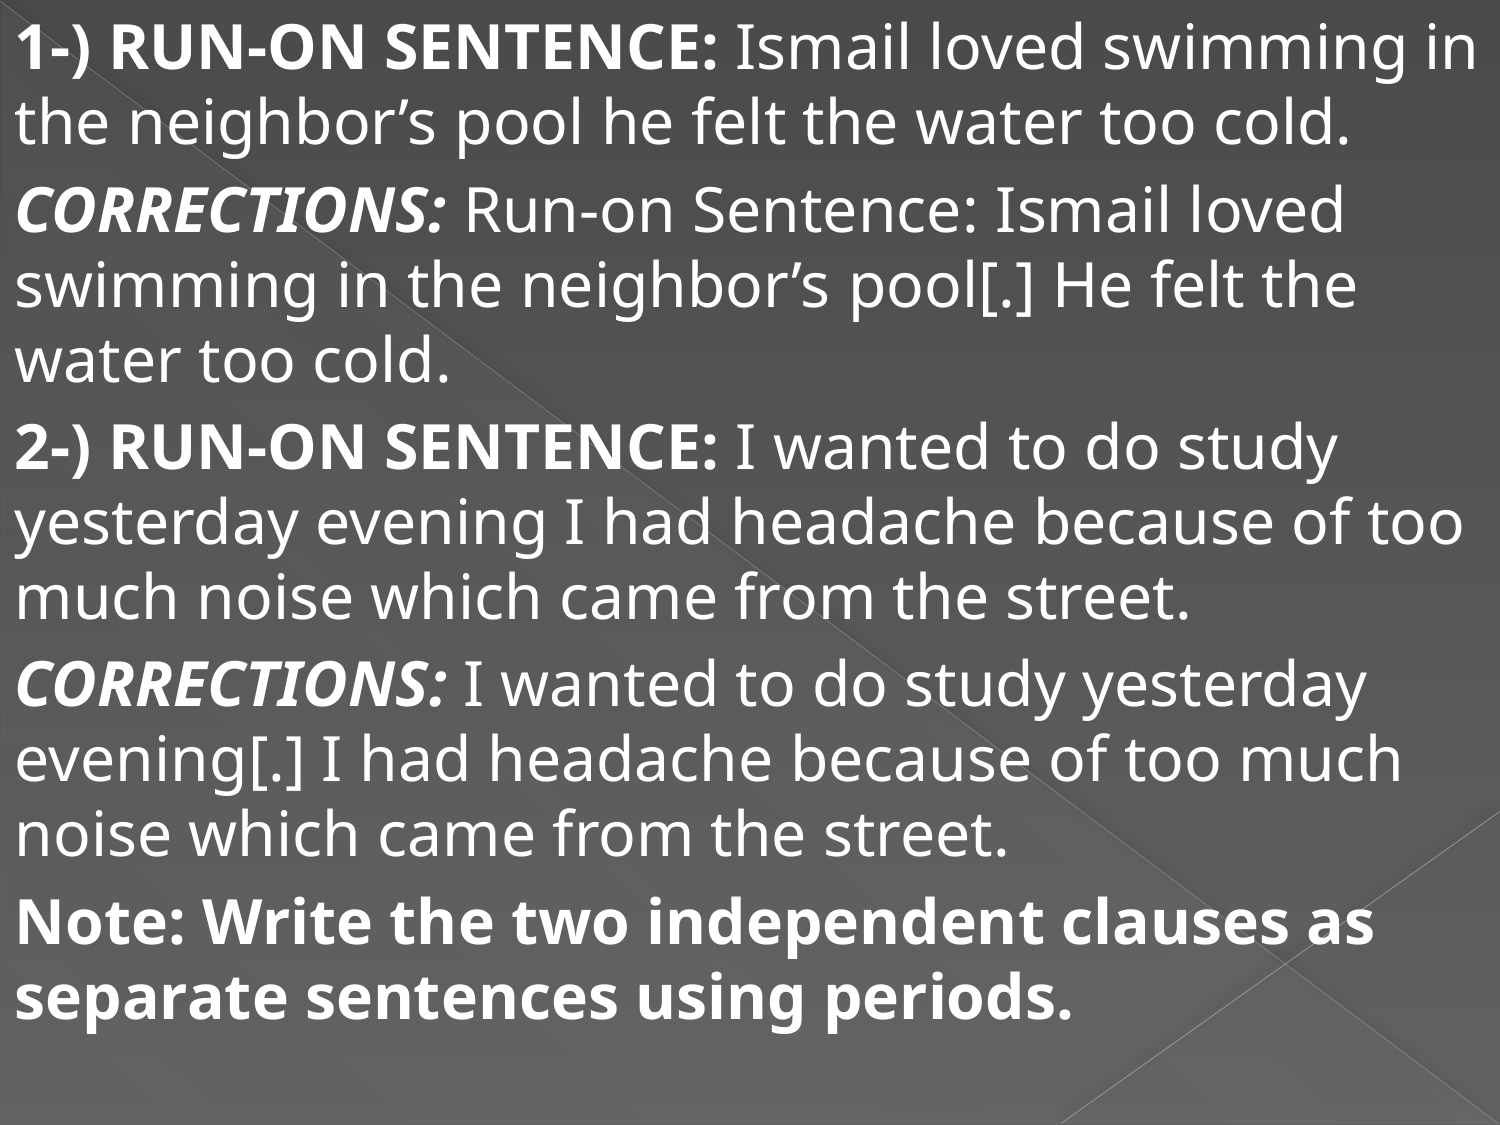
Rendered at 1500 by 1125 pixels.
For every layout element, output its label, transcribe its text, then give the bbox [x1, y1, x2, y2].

list 1-) RUN-ON SENTENCE: Ismail loved swimming in the neighbor’s pool he felt the water too cold. CORRECTIONS: Run-on Sentence: Ismail loved swimming in the neighbor’s pool[.] He felt the water too cold. 2-) RUN-ON SENTENCE: I wanted to do study yesterday evening I had headache because of too much noise which came from the street. CORRECTIONS: I wanted to do study yesterday evening[.] I had headache because of too much noise which came from the street. Note: Write the two independent clauses as separate sentences using periods. [0, 0, 1500, 1125]
